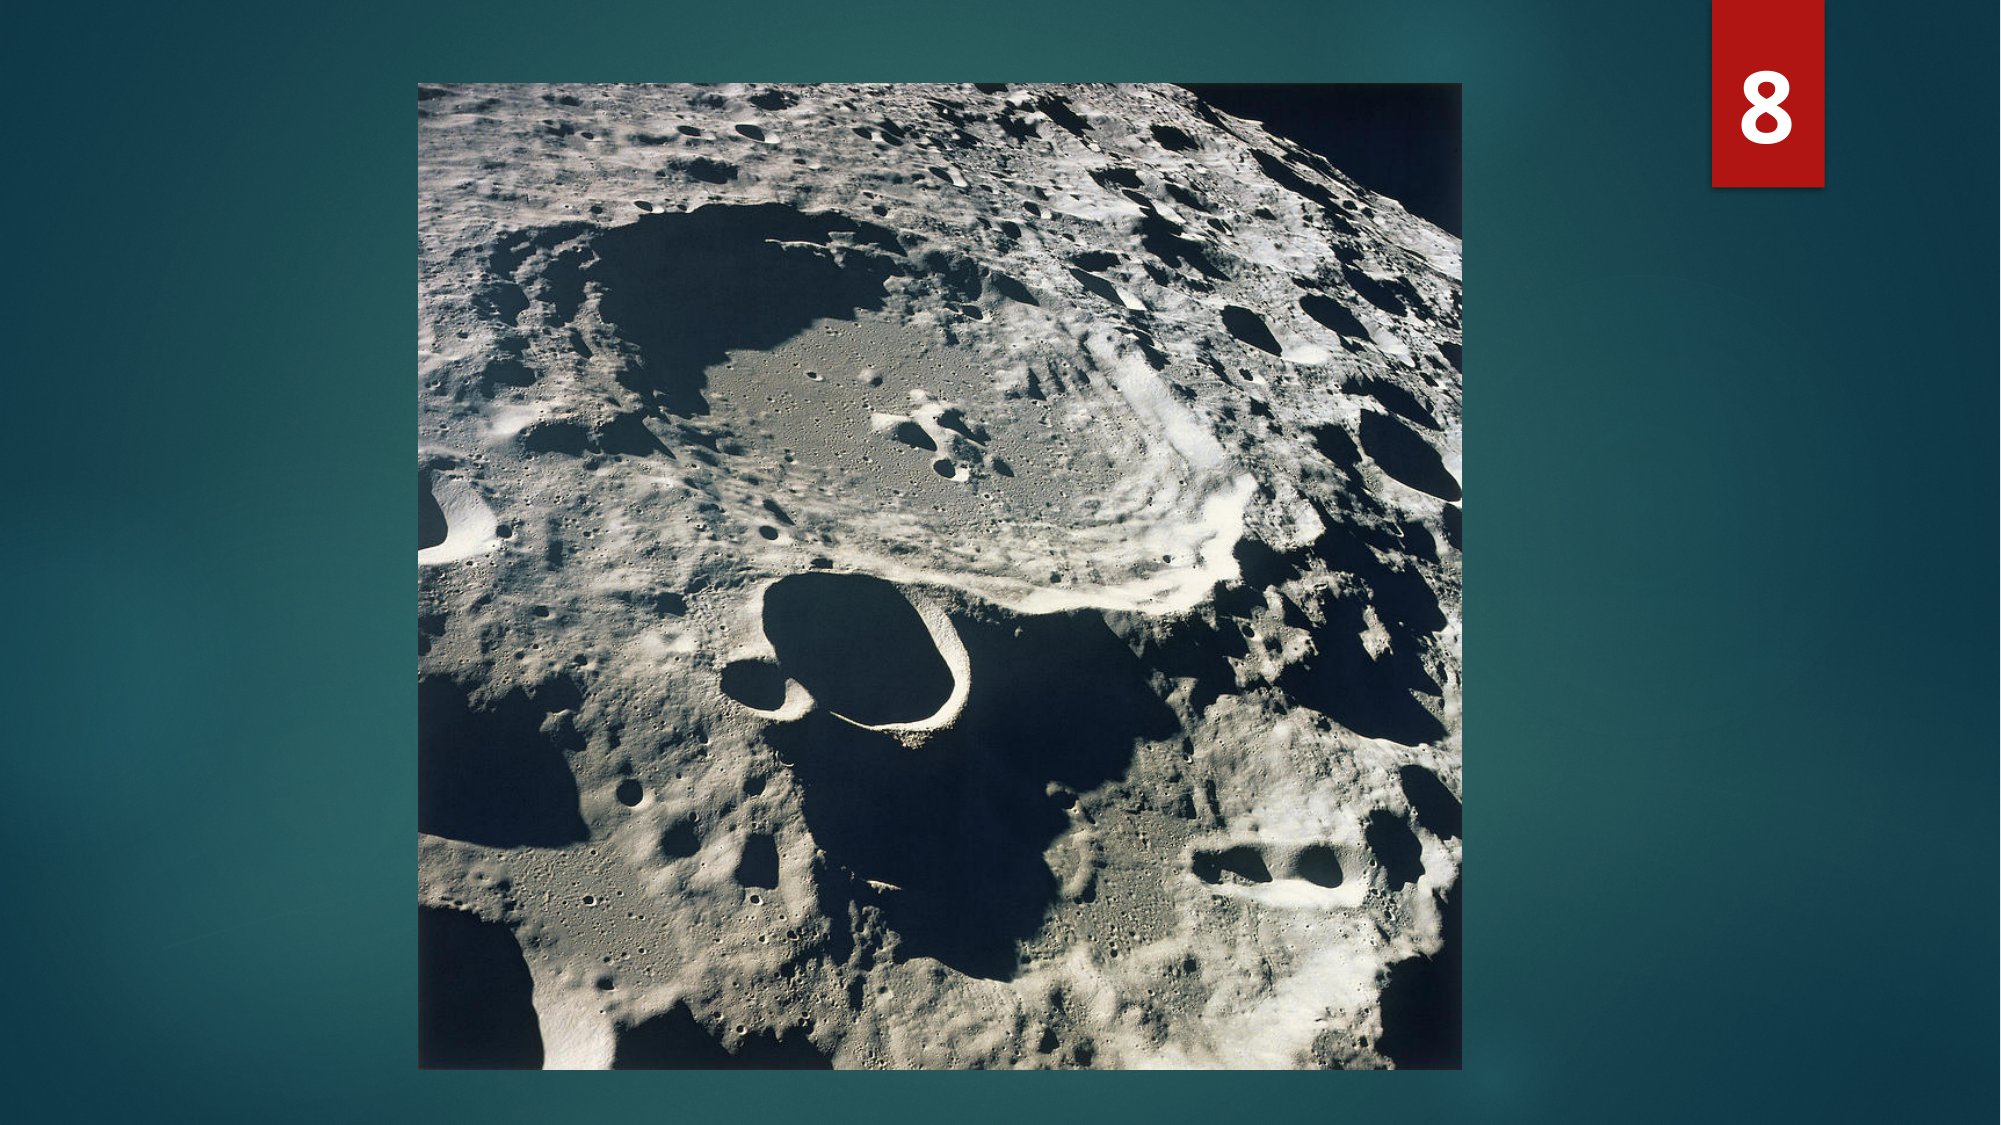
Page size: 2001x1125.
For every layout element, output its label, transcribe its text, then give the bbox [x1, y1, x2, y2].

text_box 8 [1723, 35, 1814, 171]
picture [0, 0, 1576, 1125]
